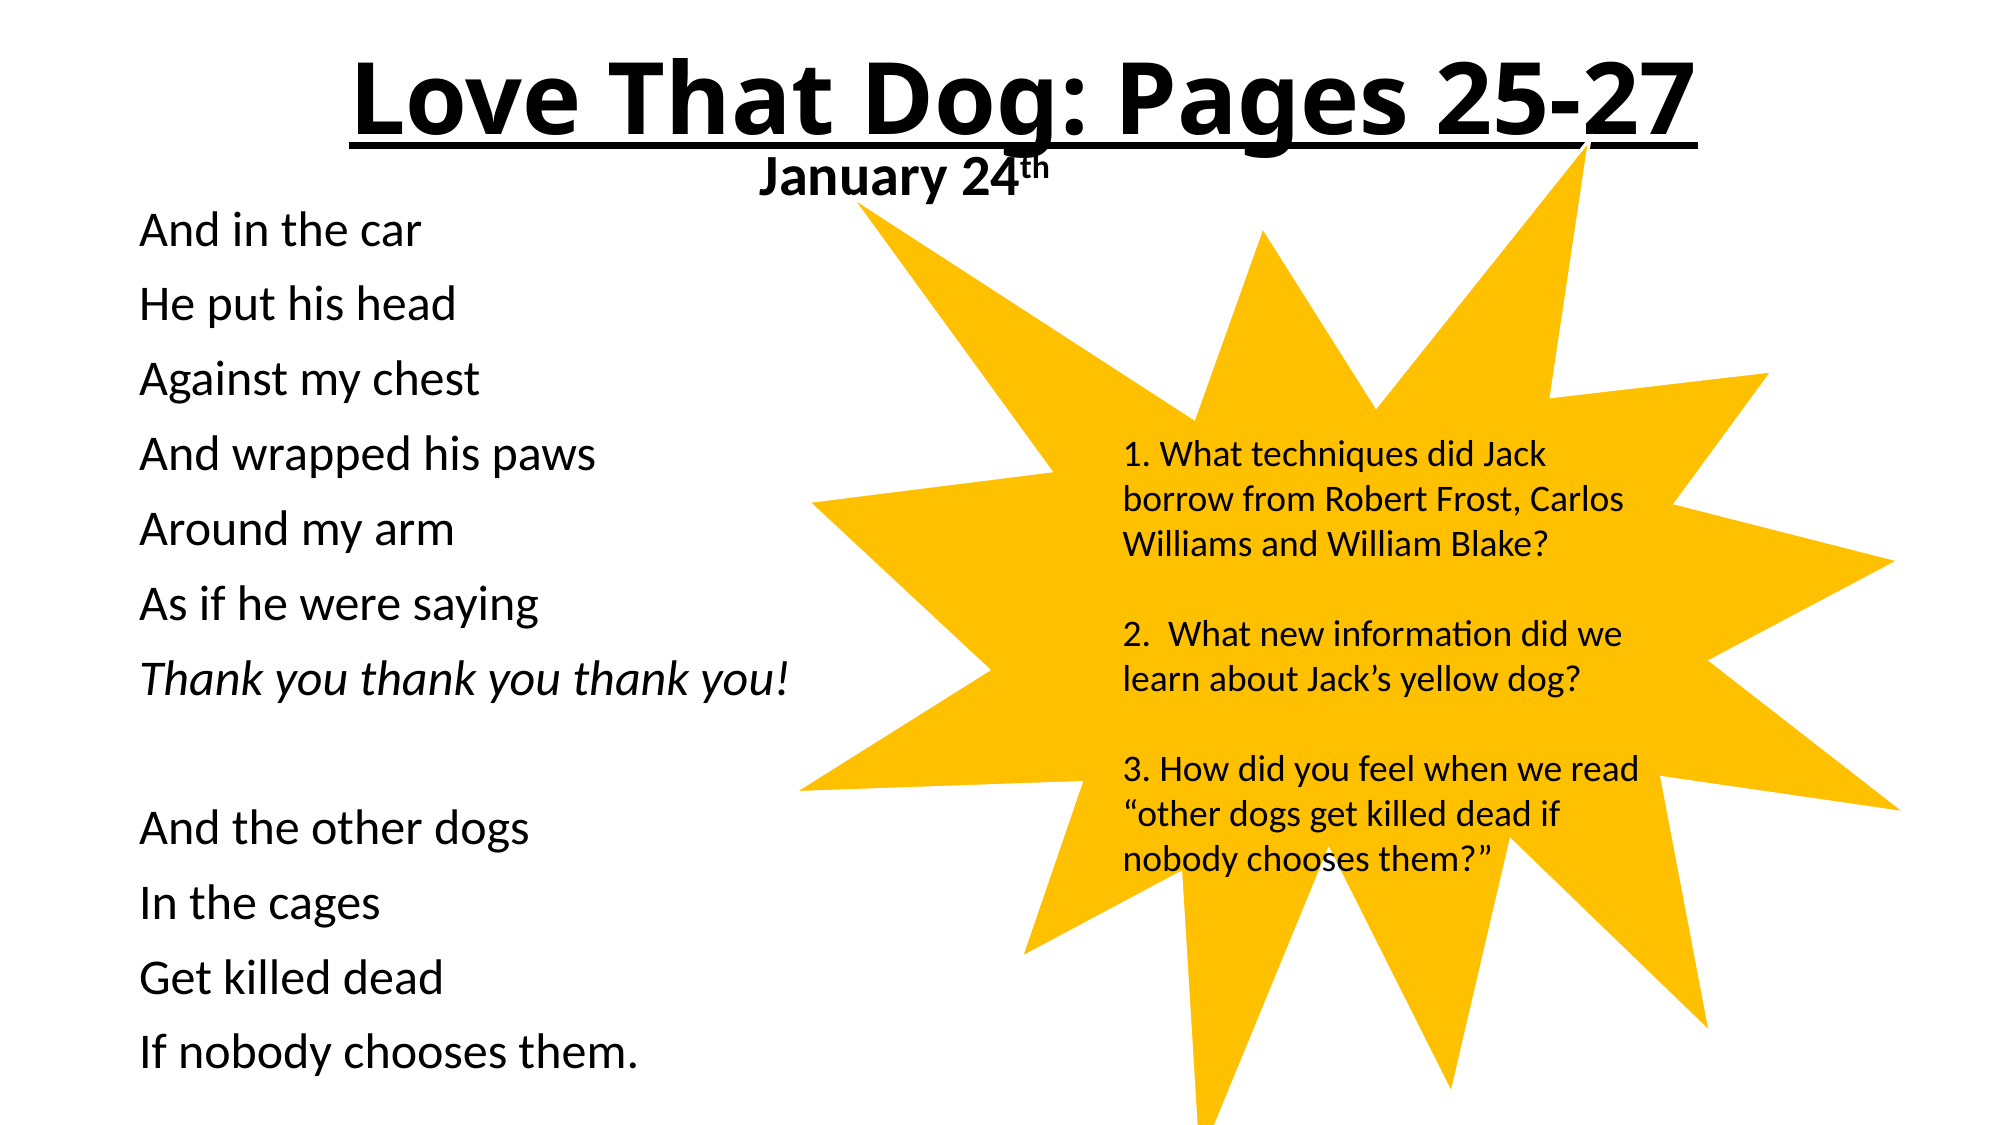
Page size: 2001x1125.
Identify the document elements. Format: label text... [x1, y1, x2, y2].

text_box [1182, 932, 1297, 1125]
text_box [1680, 502, 1908, 815]
list And in the car He put his head Against my chest And wrapped his paws Around my arm As if he were saying Thank you thank you thank you! And the other dogs In the cages Get killed dead If nobody chooses them. [124, 195, 809, 1105]
title Love That Dog: Pages 25-27 [334, 30, 1750, 174]
text_box 1. What techniques did Jack borrow from Robert Frost, Carlos Williams and William Blake? 2. What new information did we learn about Jack’s yellow dog? 3. How did you feel when we read “other dogs get killed dead if nobody chooses them?” [1107, 421, 1680, 932]
text_box [1368, 932, 1492, 1100]
text_box [786, 133, 1777, 962]
text_box January 24th [745, 129, 1082, 215]
text_box [1603, 863, 1714, 1039]
